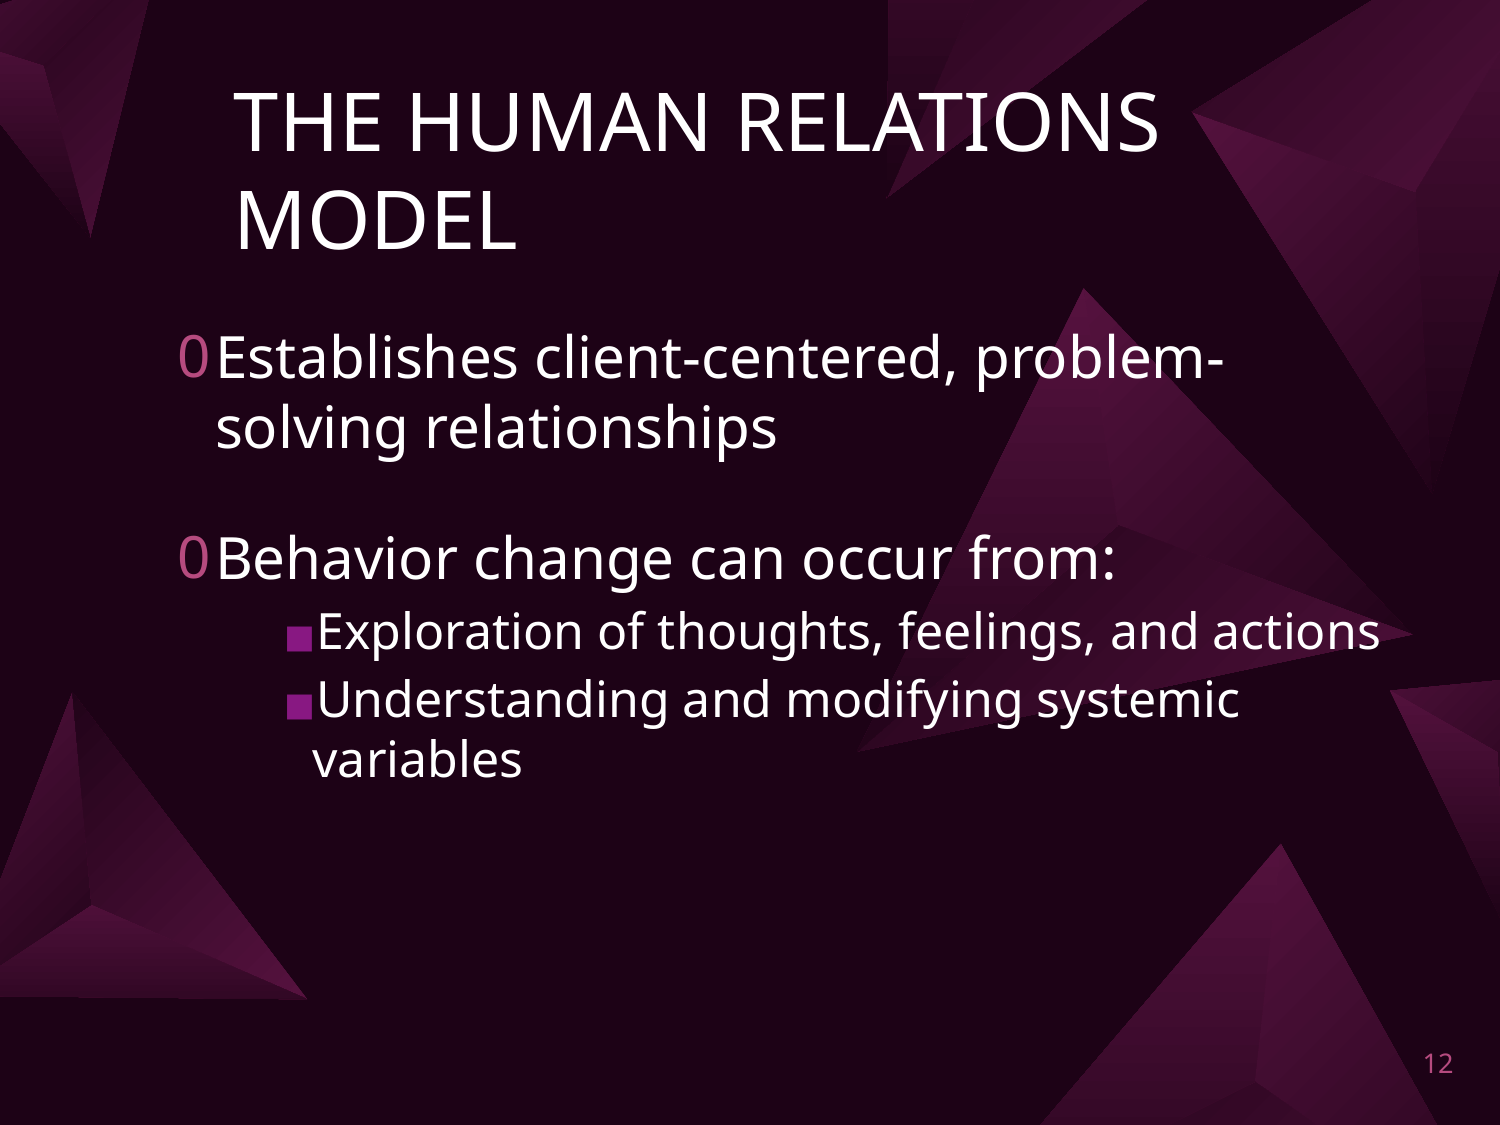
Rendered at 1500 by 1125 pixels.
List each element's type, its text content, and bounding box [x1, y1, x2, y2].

list Establishes client-centered, problem-solving relationships Behavior change can occur from: Exploration of thoughts, feelings, and actions Understanding and modifying systemic variables [162, 312, 1400, 988]
slide_number 12 [1402, 1022, 1469, 1109]
title The Human Relations Model [218, 103, 1282, 234]
